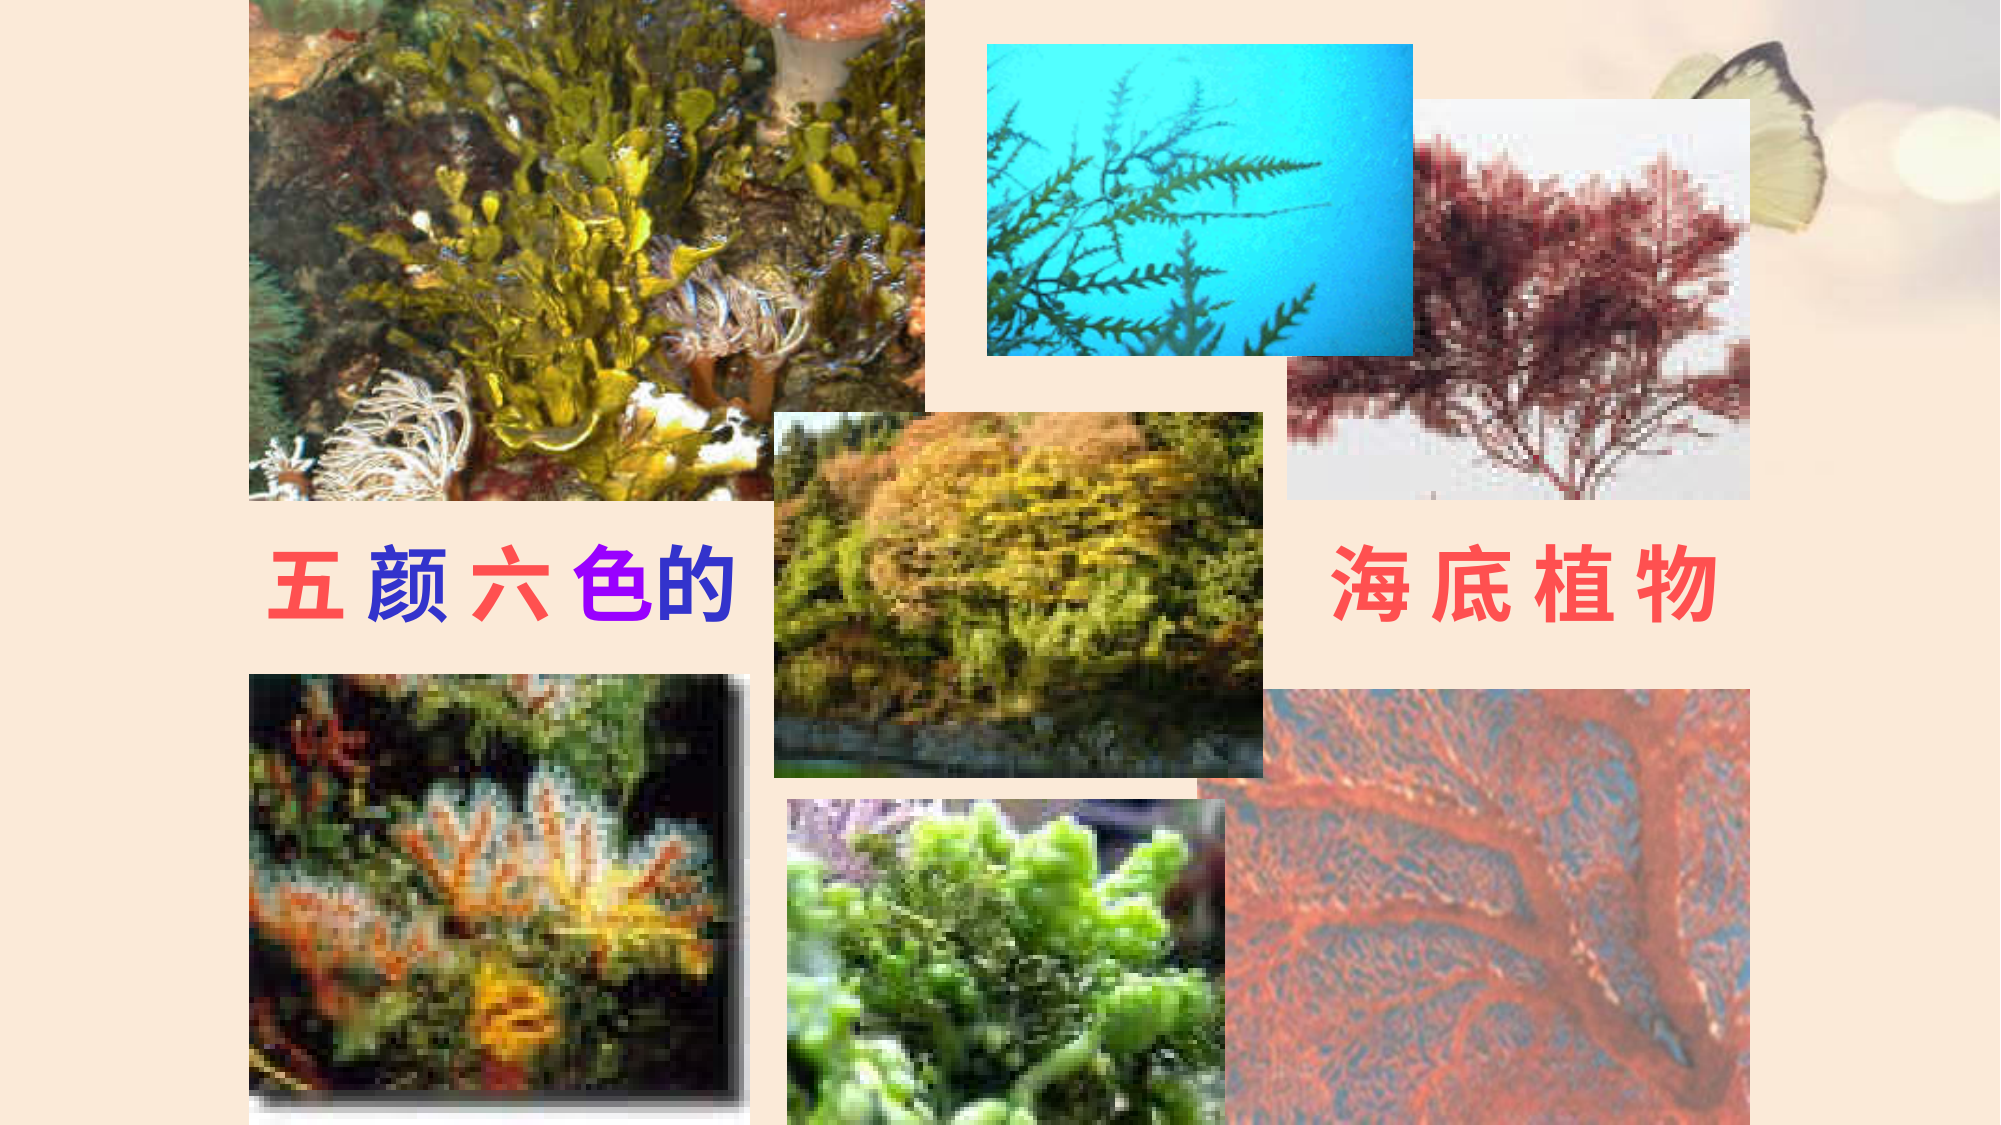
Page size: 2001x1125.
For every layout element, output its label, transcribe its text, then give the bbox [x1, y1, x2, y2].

text_box 海 底 植 物 [1275, 525, 1750, 640]
picture [0, 0, 2000, 1125]
text_box 五 颜 六 色的 [249, 525, 769, 640]
